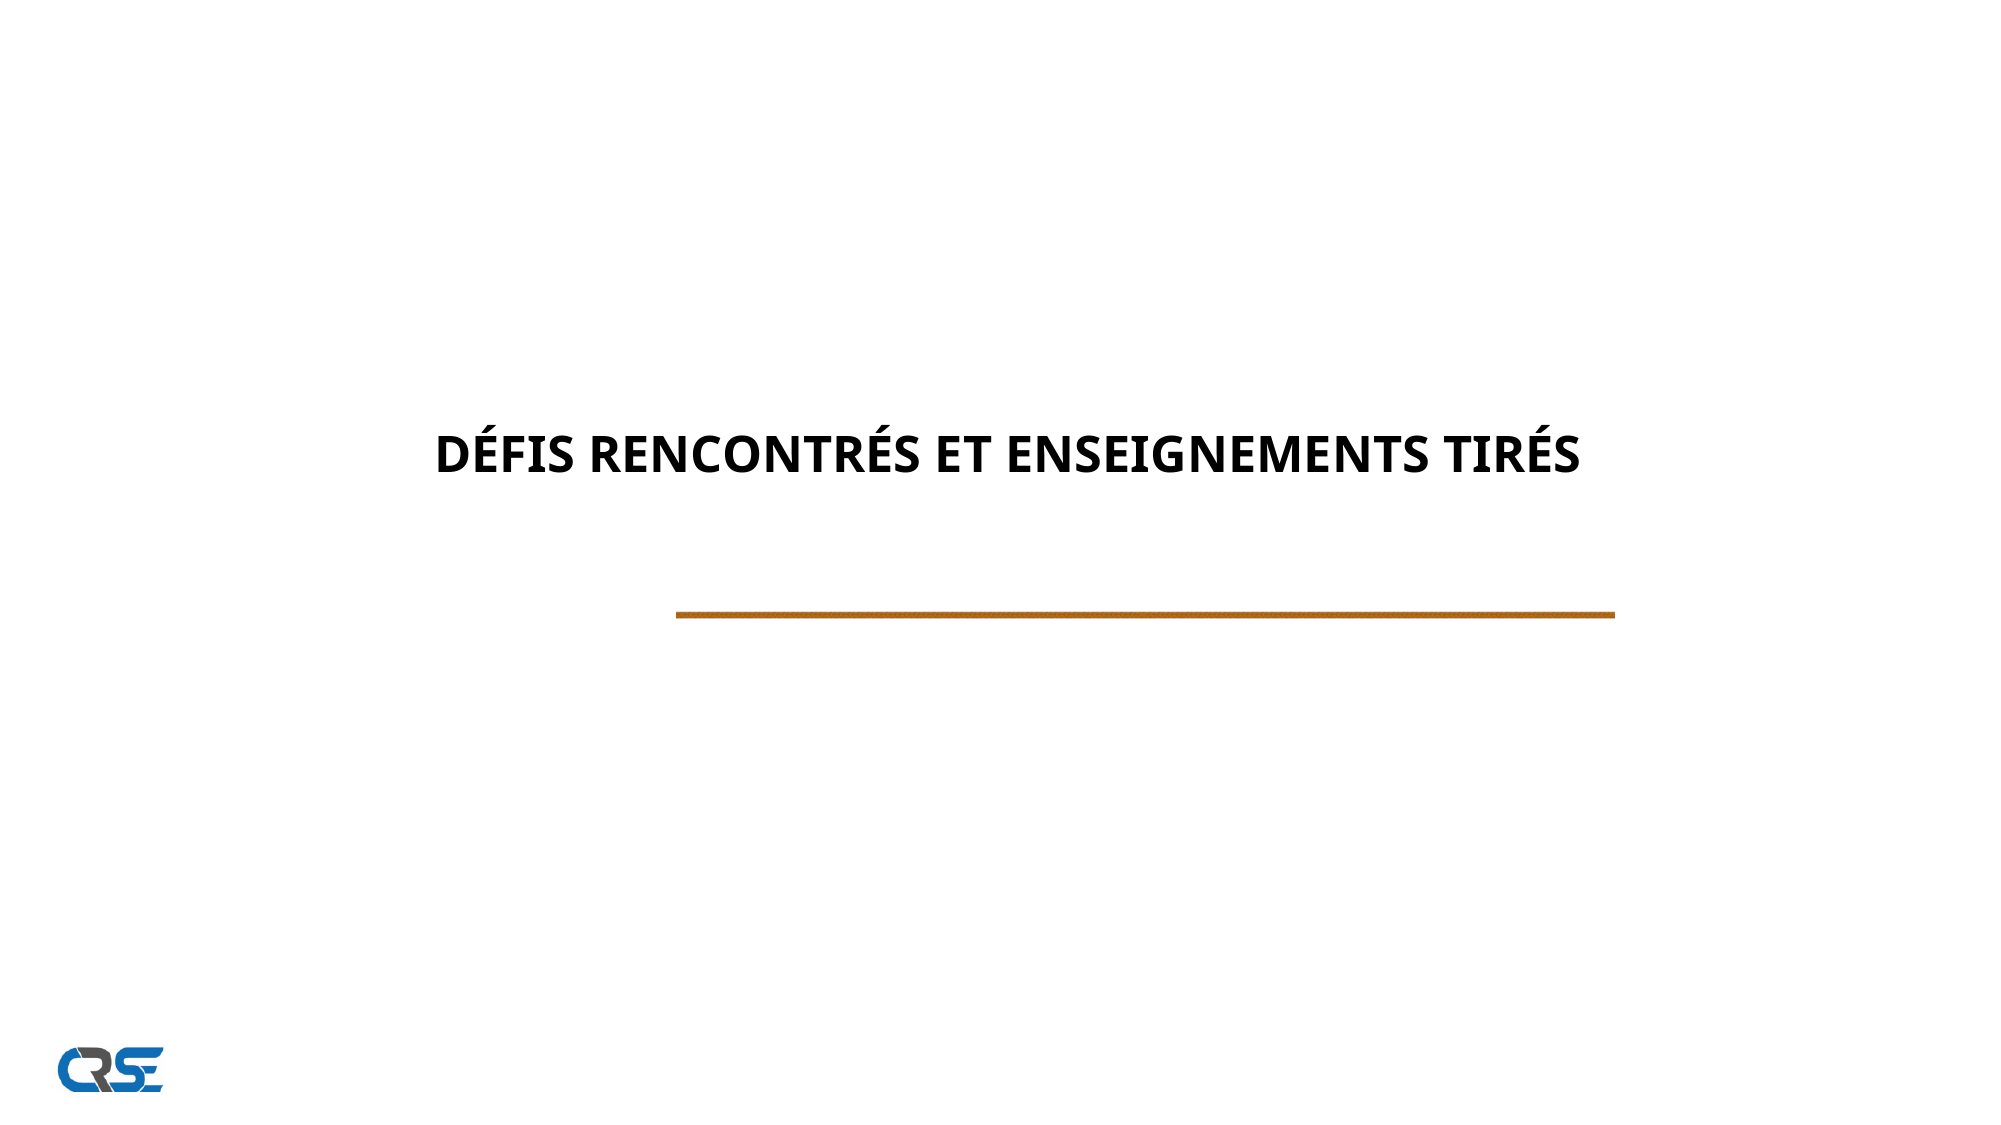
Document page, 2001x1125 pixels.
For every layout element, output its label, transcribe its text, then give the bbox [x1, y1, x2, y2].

picture [676, 607, 1615, 624]
title DÉFIS RENCONTRÉS ET ENSEIGNEMENTS TIRÉS [419, 404, 1351, 508]
picture [53, 1045, 166, 1092]
text_box [1351, 245, 1877, 960]
